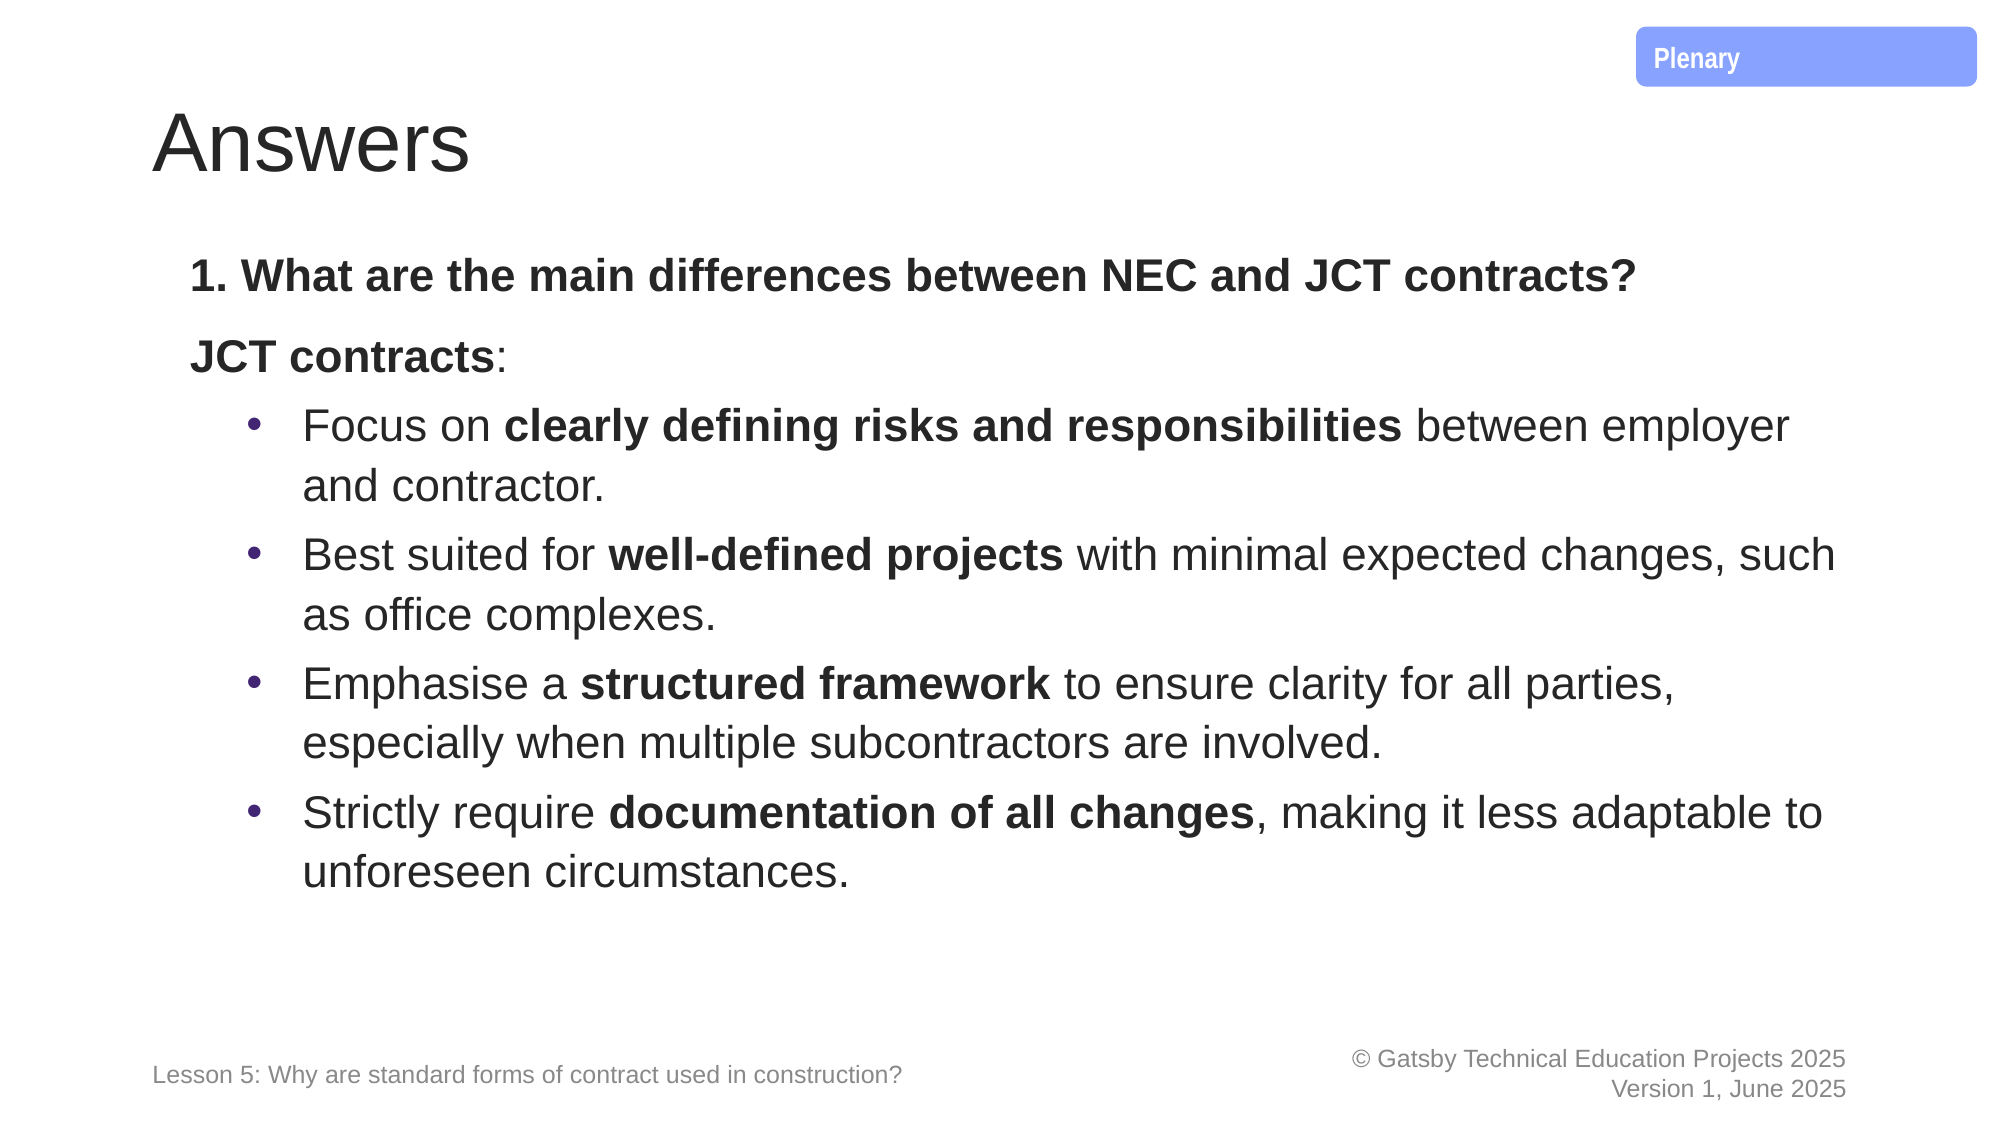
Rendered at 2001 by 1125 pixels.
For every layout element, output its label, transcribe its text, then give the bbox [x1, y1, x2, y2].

list Lesson 5: Why are standard forms of contract used in construction? [137, 1042, 1058, 1103]
text_box Plenary [1636, 26, 1978, 87]
title Answers [137, 36, 1863, 234]
list 1. What are the main differences between NEC and JCT contracts? JCT contracts: Focus on clearly defining risks and responsibilities between employer and contractor. Best suited for well-defined projects with minimal expected changes, such as office complexes. Emphasise a structured framework to ensure clarity for all parties, especially when multiple subcontractors are involved. Strictly require documentation of all changes, making it less adaptable to unforeseen circumstances. [137, 234, 1863, 1063]
